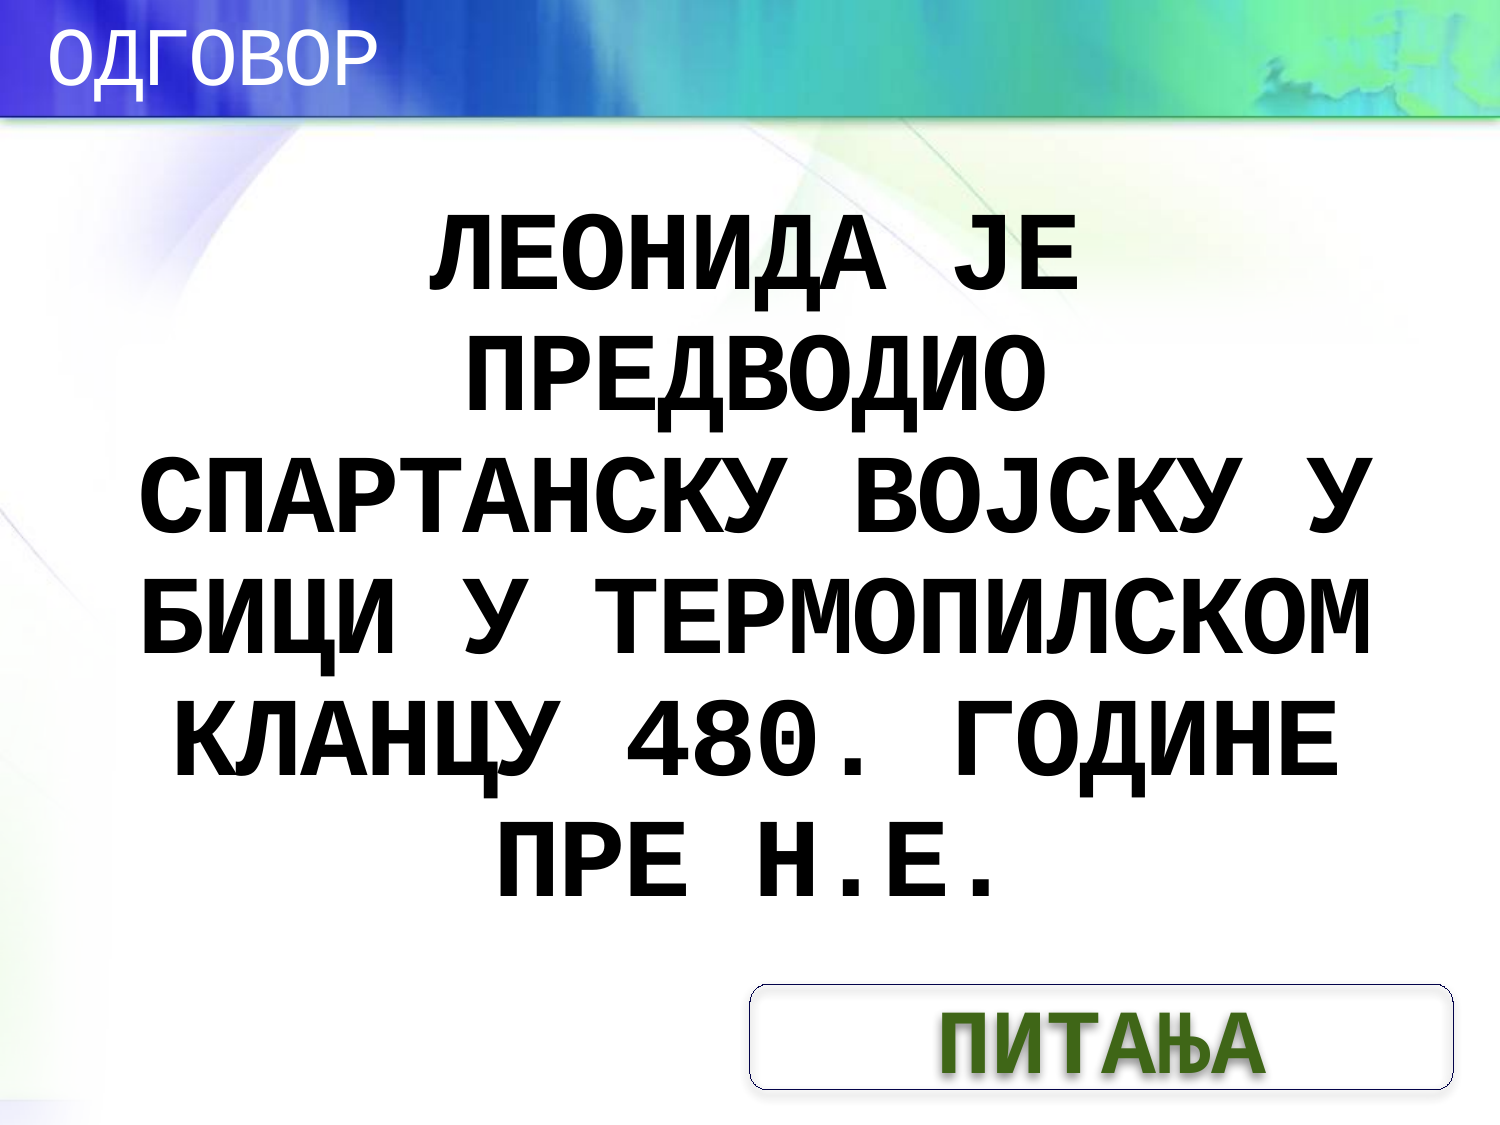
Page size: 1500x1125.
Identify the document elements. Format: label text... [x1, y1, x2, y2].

text_box ПИТАЊА [749, 984, 1454, 1090]
picture [0, 0, 1500, 1125]
title ЛЕОНИДА ЈЕ ПРЕДВОДИО СПАРТАНСКУ ВОЈСКУ У БИЦИ У ТЕРМОПИЛСКОМ КЛАНЦУ 480. ГОДИНЕ ПРЕ Н.Е. [128, 164, 1380, 950]
text_box ОДГОВОР [46, 0, 774, 118]
